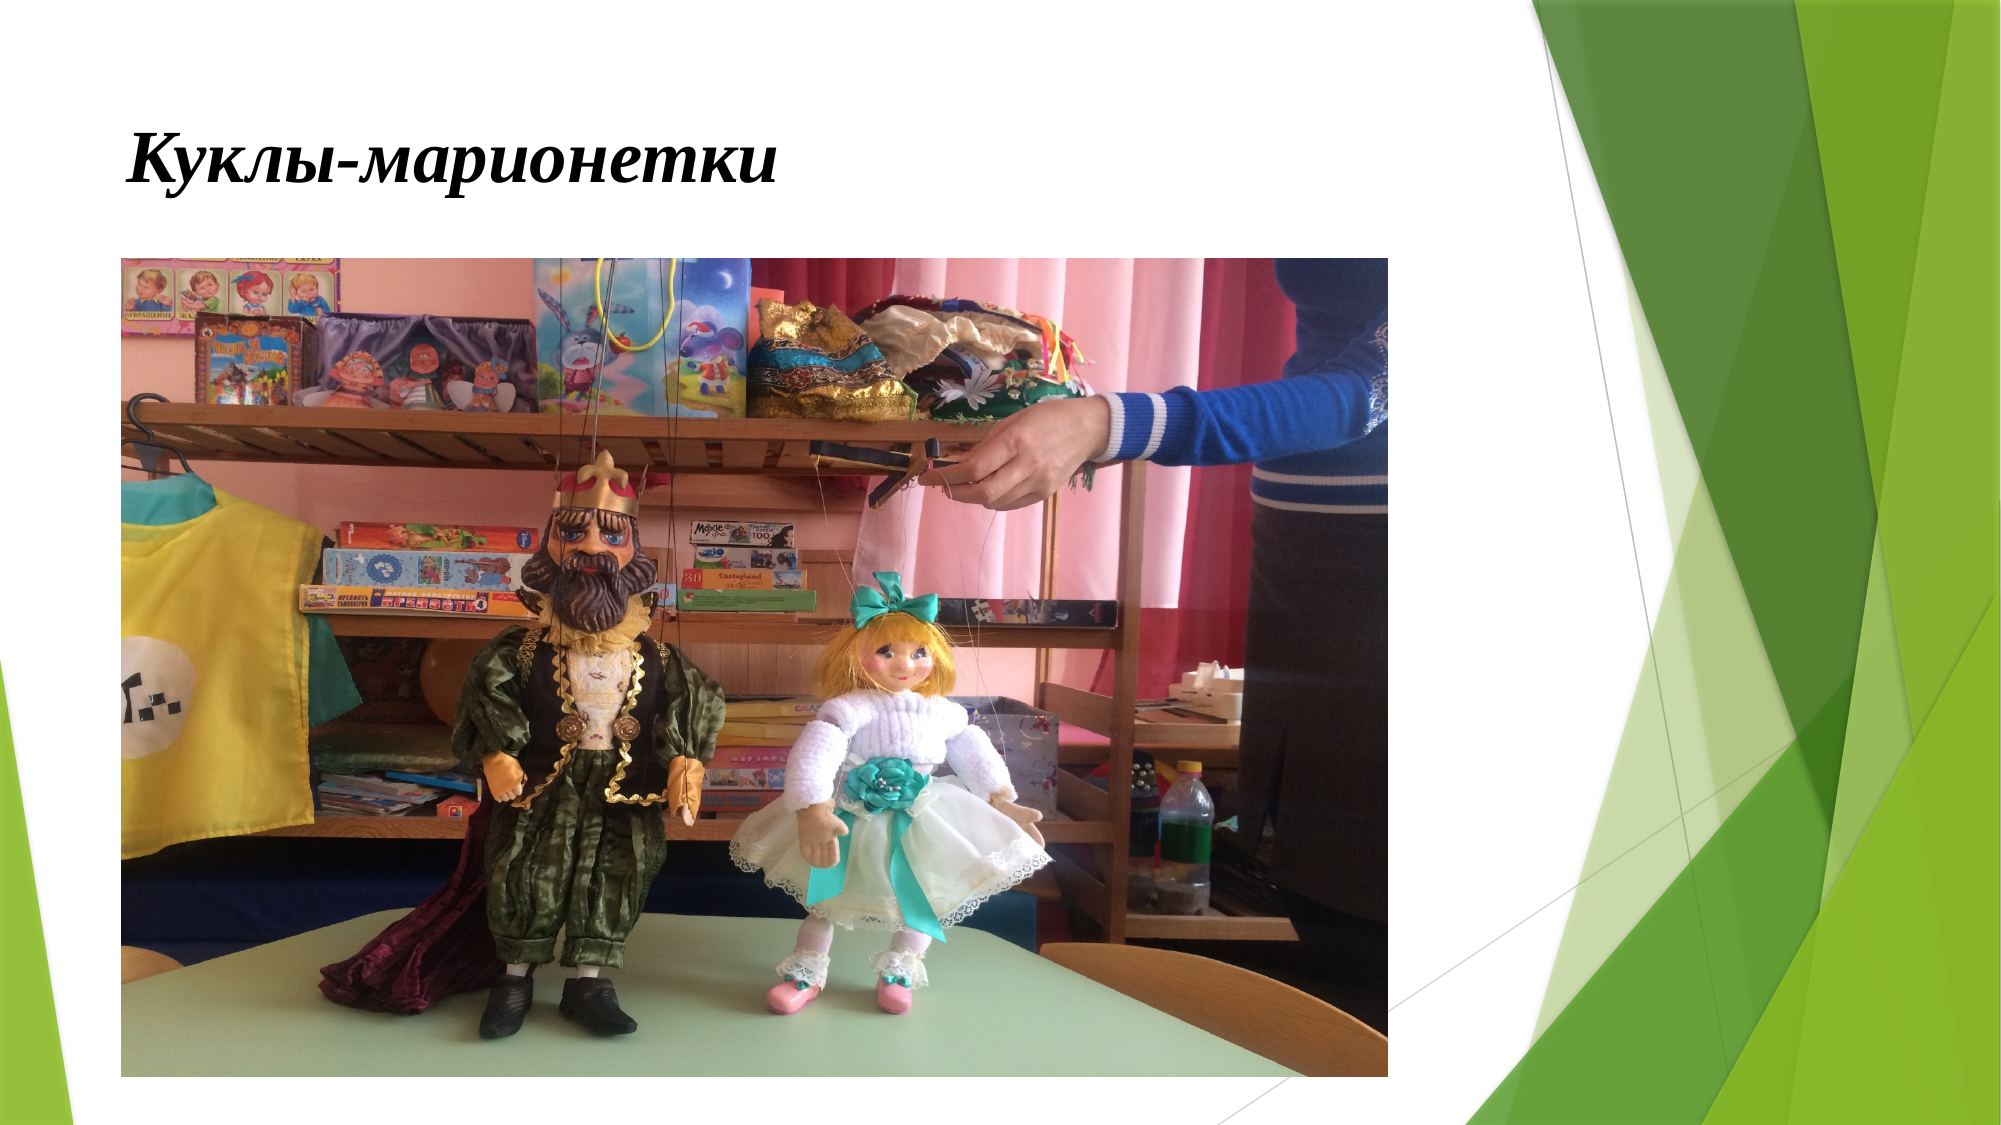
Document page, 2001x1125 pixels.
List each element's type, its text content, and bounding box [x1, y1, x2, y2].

title Куклы-марионетки [111, 99, 1522, 239]
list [120, 257, 1388, 1077]
